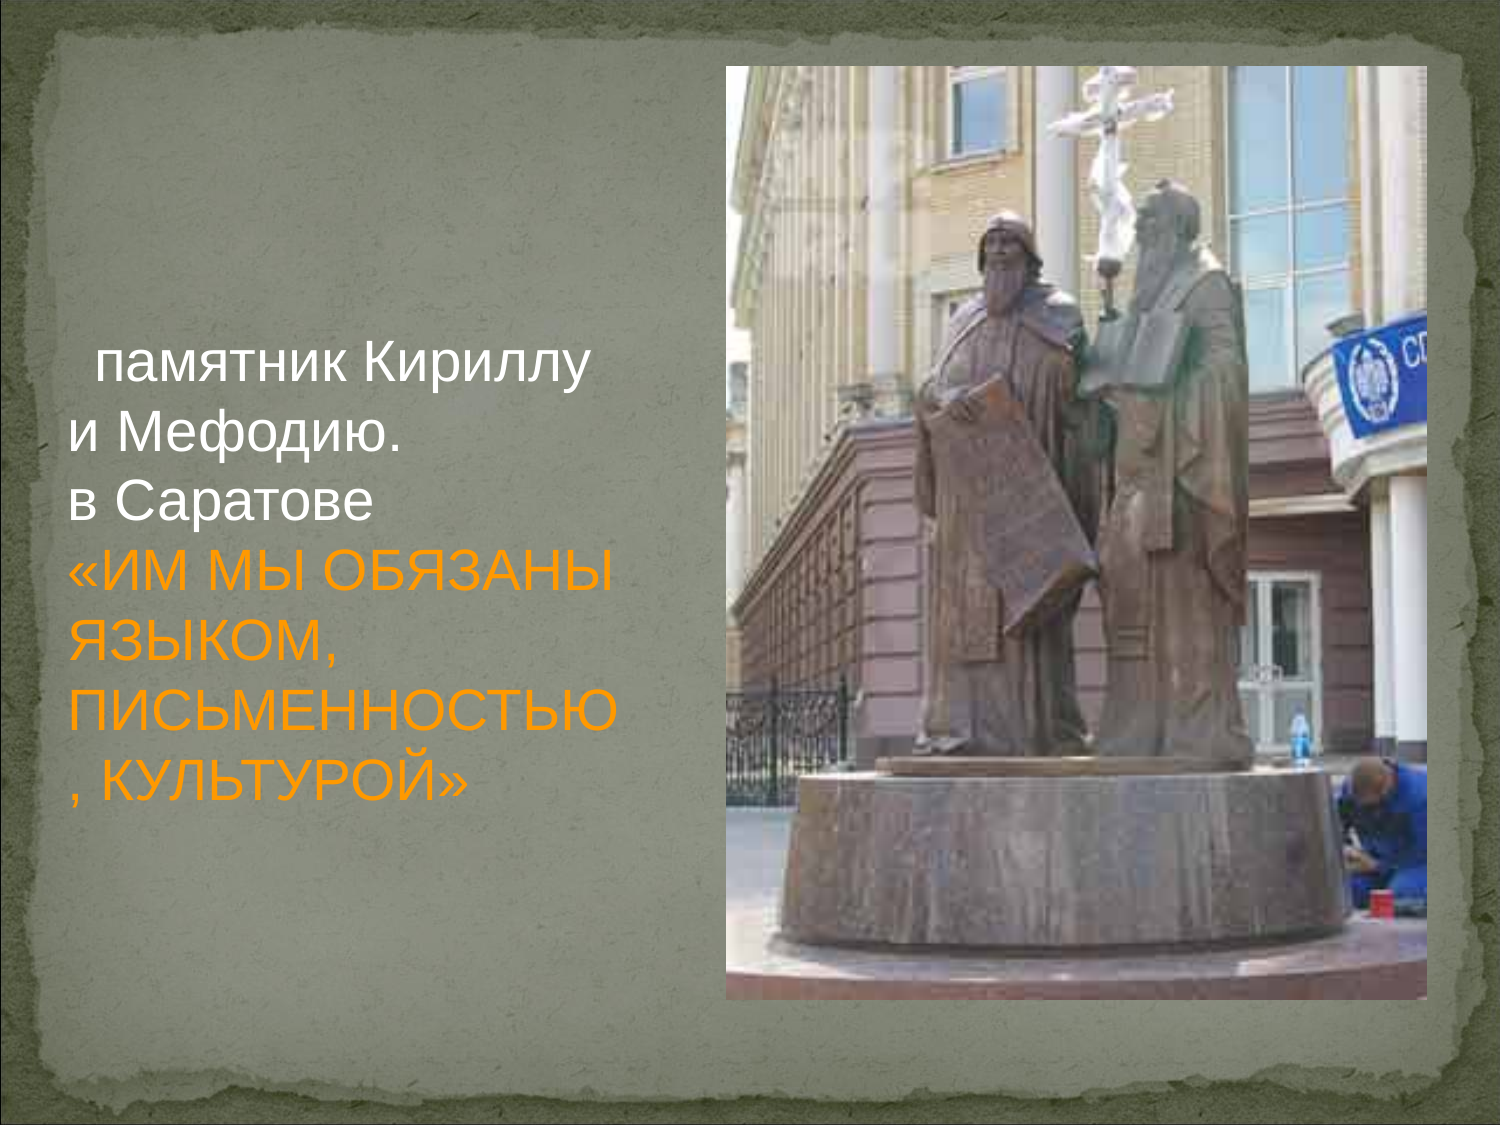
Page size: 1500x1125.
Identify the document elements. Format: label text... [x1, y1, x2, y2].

text_box памятник Кириллу и Мефодию. в Саратове «ИМ МЫ ОБЯЗАНЫ ЯЗЫКОМ, ПИСЬМЕННОСТЬЮ, КУЛЬТУРОЙ» [52, 315, 644, 820]
picture [0, 0, 1500, 1125]
